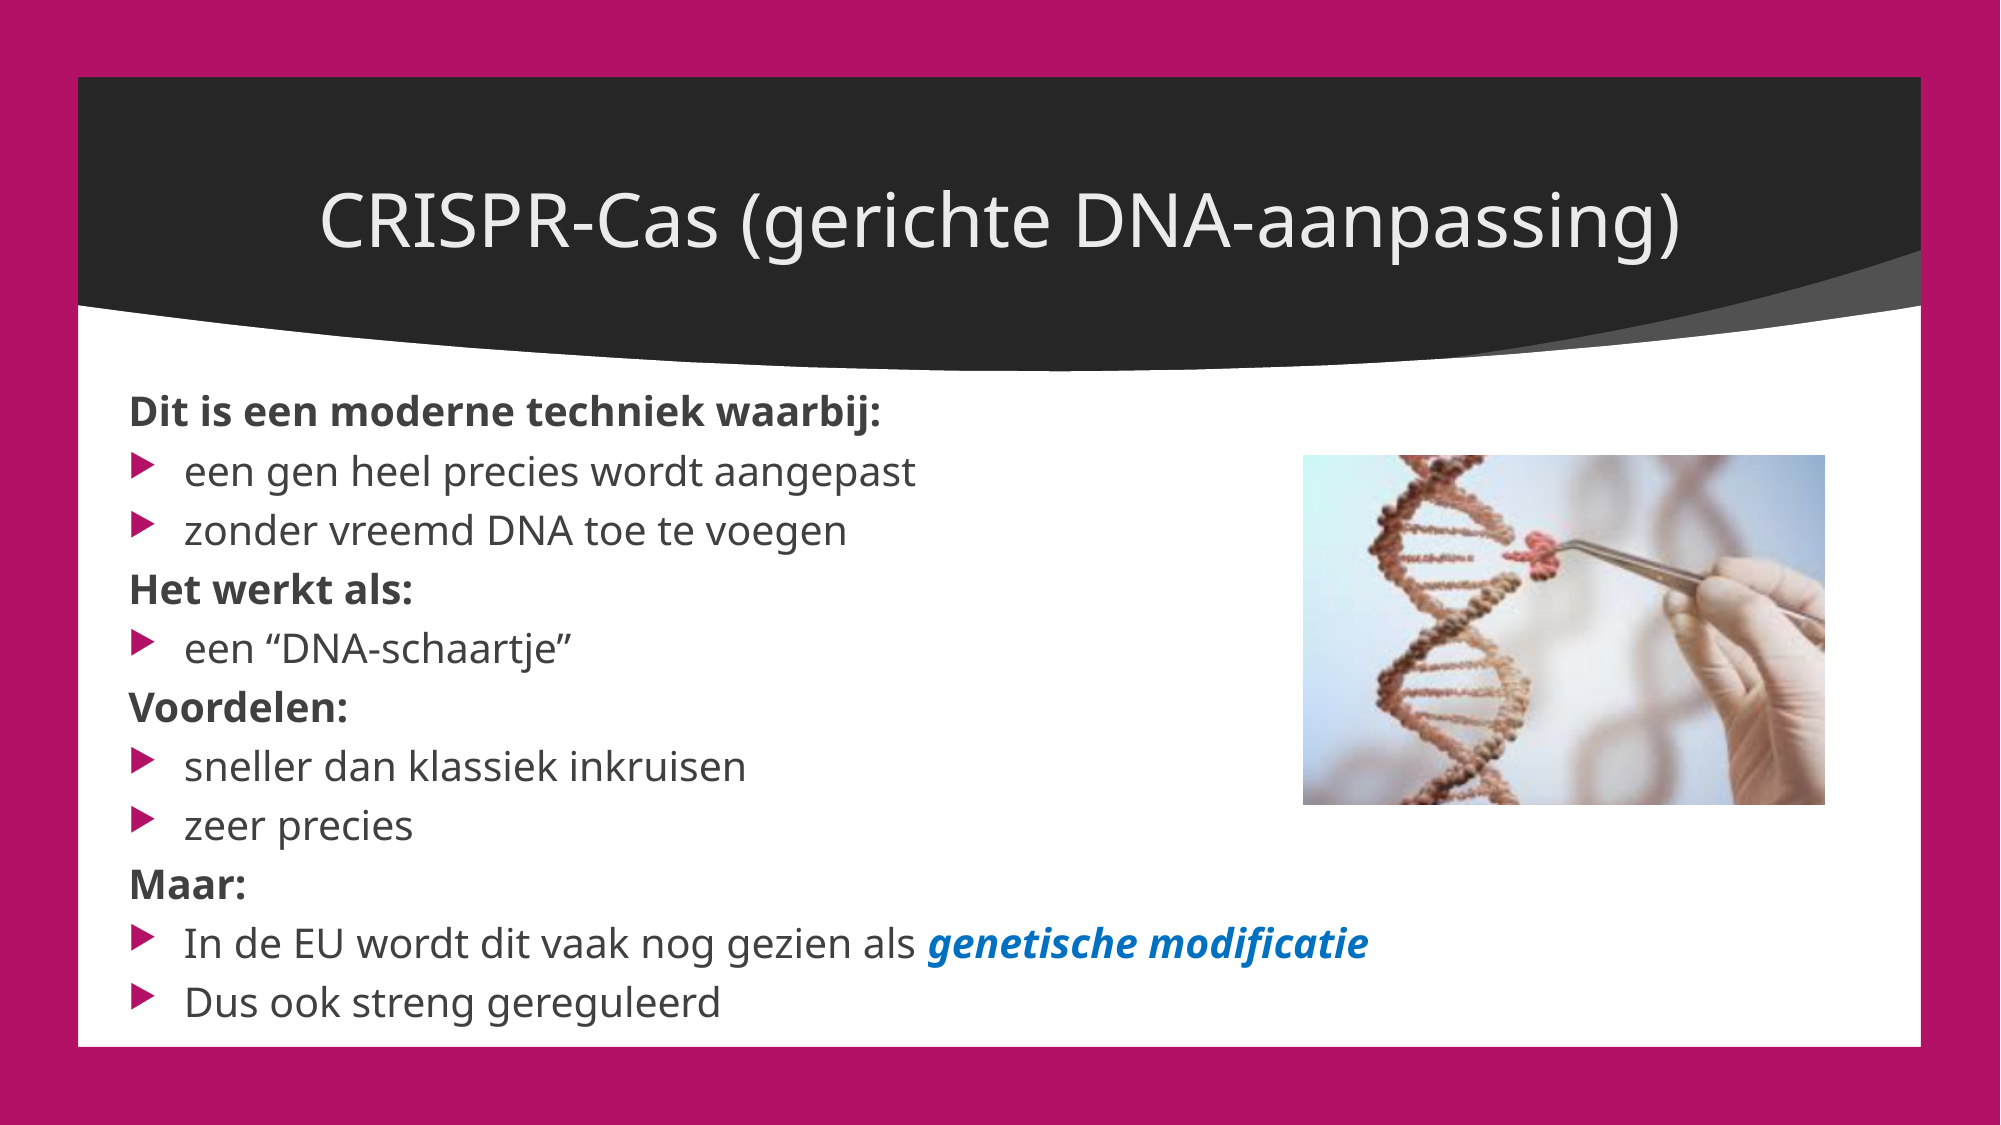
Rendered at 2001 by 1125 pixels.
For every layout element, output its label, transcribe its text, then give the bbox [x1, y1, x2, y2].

list Dit is een moderne techniek waarbij: een gen heel precies wordt aangepast zonder vreemd DNA toe te voegen Het werkt als: een “DNA-schaartje” Voordelen: sneller dan klassiek inkruisen zeer precies Maar: In de EU wordt dit vaak nog gezien als genetische modificatie Dus ook streng gereguleerd [113, 378, 1724, 1048]
title CRISPR-Cas (gerichte DNA-aanpassing) [276, 137, 1724, 298]
text_box [79, 78, 1920, 1046]
picture [1303, 455, 1825, 805]
text_box [0, 0, 2000, 1125]
